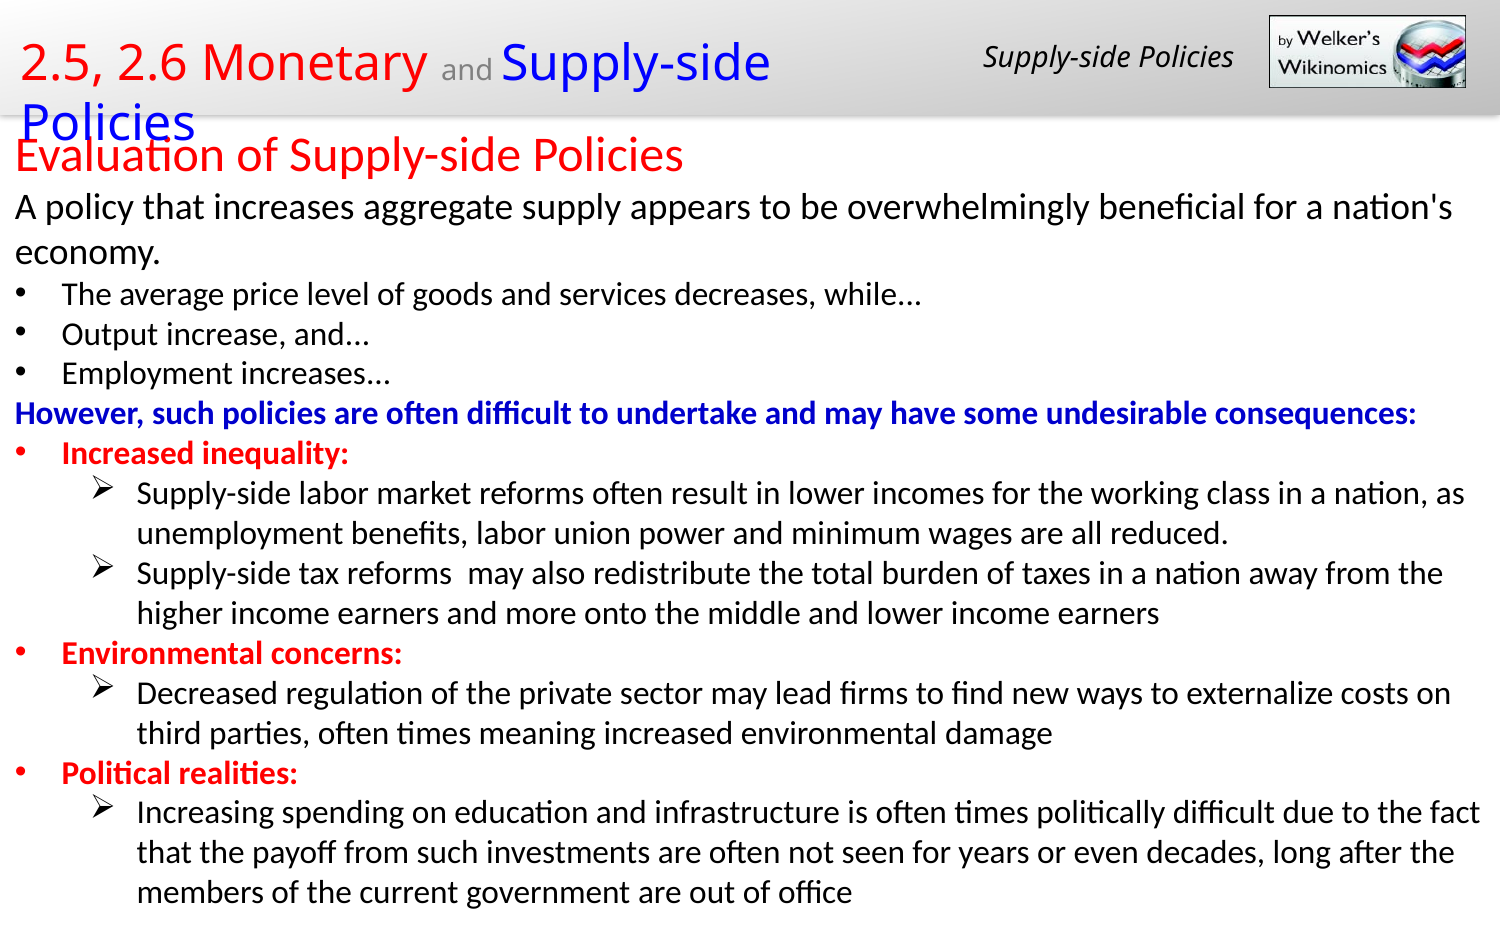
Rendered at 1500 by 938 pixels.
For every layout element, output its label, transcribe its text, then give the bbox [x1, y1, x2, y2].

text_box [0, 0, 1500, 115]
text_box Evaluation of Supply-side Policies A policy that increases aggregate supply appears to be overwhelmingly beneficial for a nation's economy. The average price level of goods and services decreases, while... Output increase, and... Employment increases... However, such policies are often difficult to undertake and may have some undesirable consequences: Increased inequality: Supply-side labor market reforms often result in lower incomes for the working class in a nation, as unemployment benefits, labor union power and minimum wages are all reduced. Supply-side tax reforms may also redistribute the total burden of taxes in a nation away from the higher income earners and more onto the middle and lower income earners Environmental concerns: Decreased regulation of the private sector may lead firms to find new ways to externalize costs on third parties, often times meaning increased environmental damage Political realities: Increasing spending on education and infrastructure is often times politically difficult due to the fact that the payoff from such investments are often not seen for years or even decades, long after the members of the current government are out of office [0, 123, 1500, 918]
